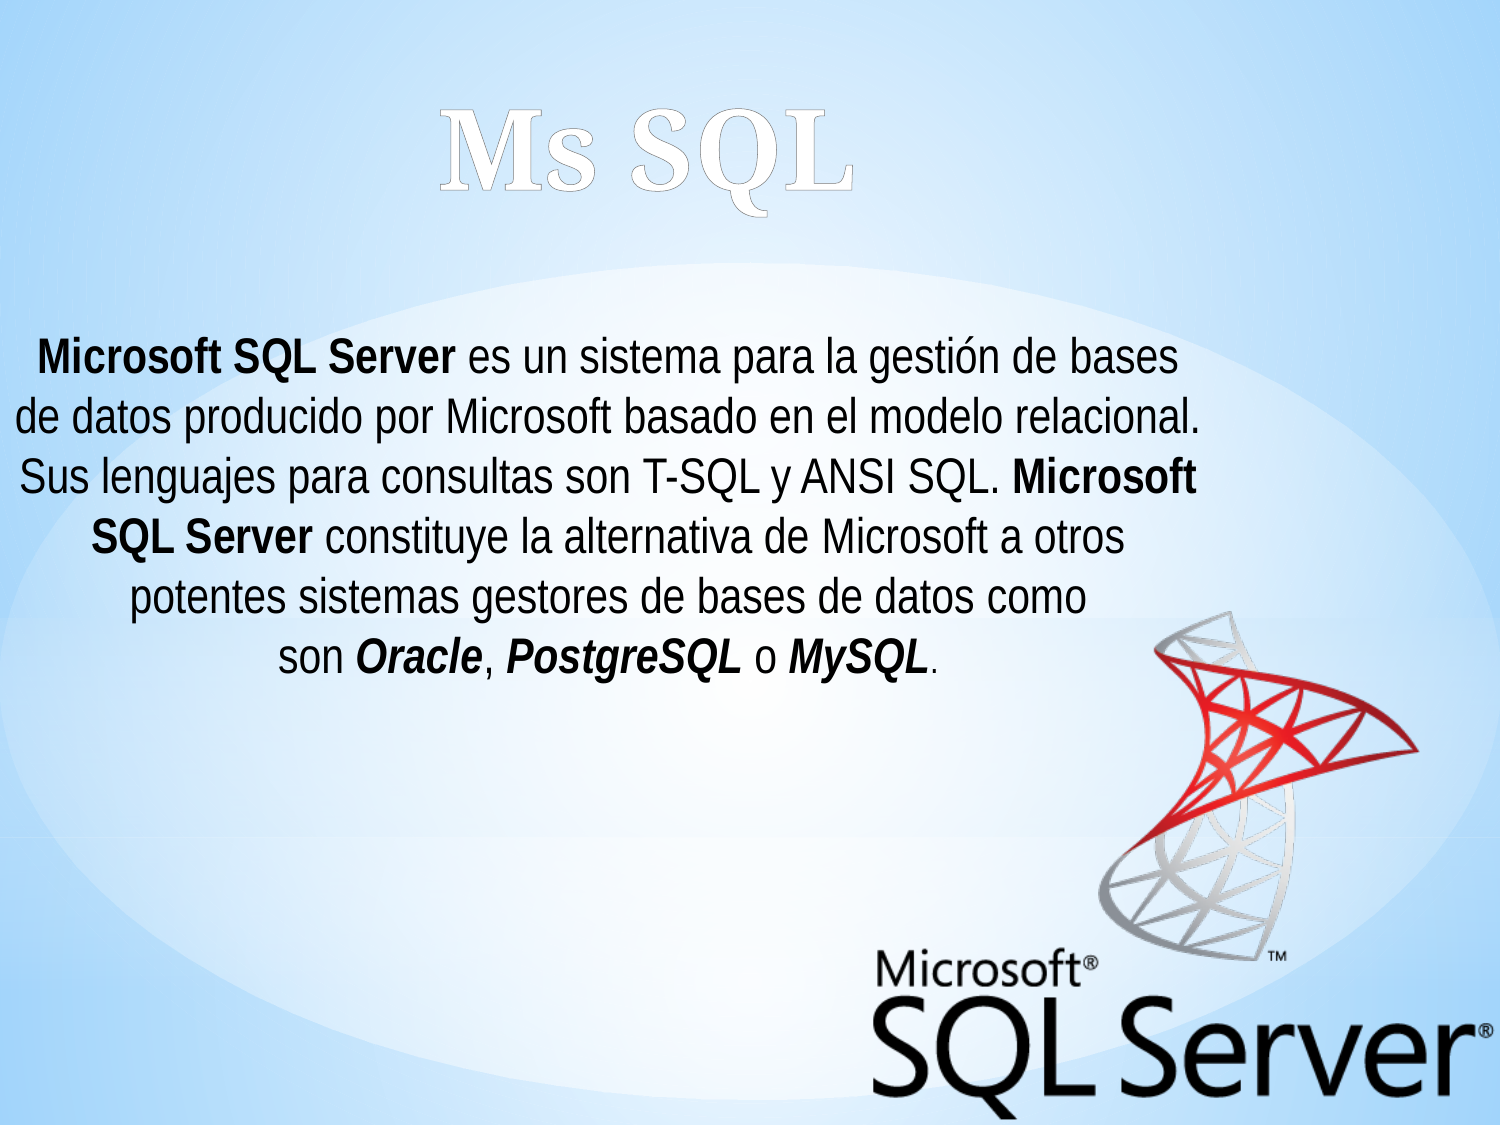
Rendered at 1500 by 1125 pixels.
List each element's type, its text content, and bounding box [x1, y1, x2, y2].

text_box Microsoft SQL Server es un sistema para la gestión de bases de datos producido por Microsoft basado en el modelo relacional. Sus lenguajes para consultas son T-SQL y ANSI SQL. Microsoft SQL Server constituye la alternativa de Microsoft a otros potentes sistemas gestores de bases de datos como son Oracle, PostgreSQL o MySQL. [0, 316, 1217, 692]
picture [868, 605, 1500, 1125]
text_box Ms SQL [422, 70, 930, 221]
